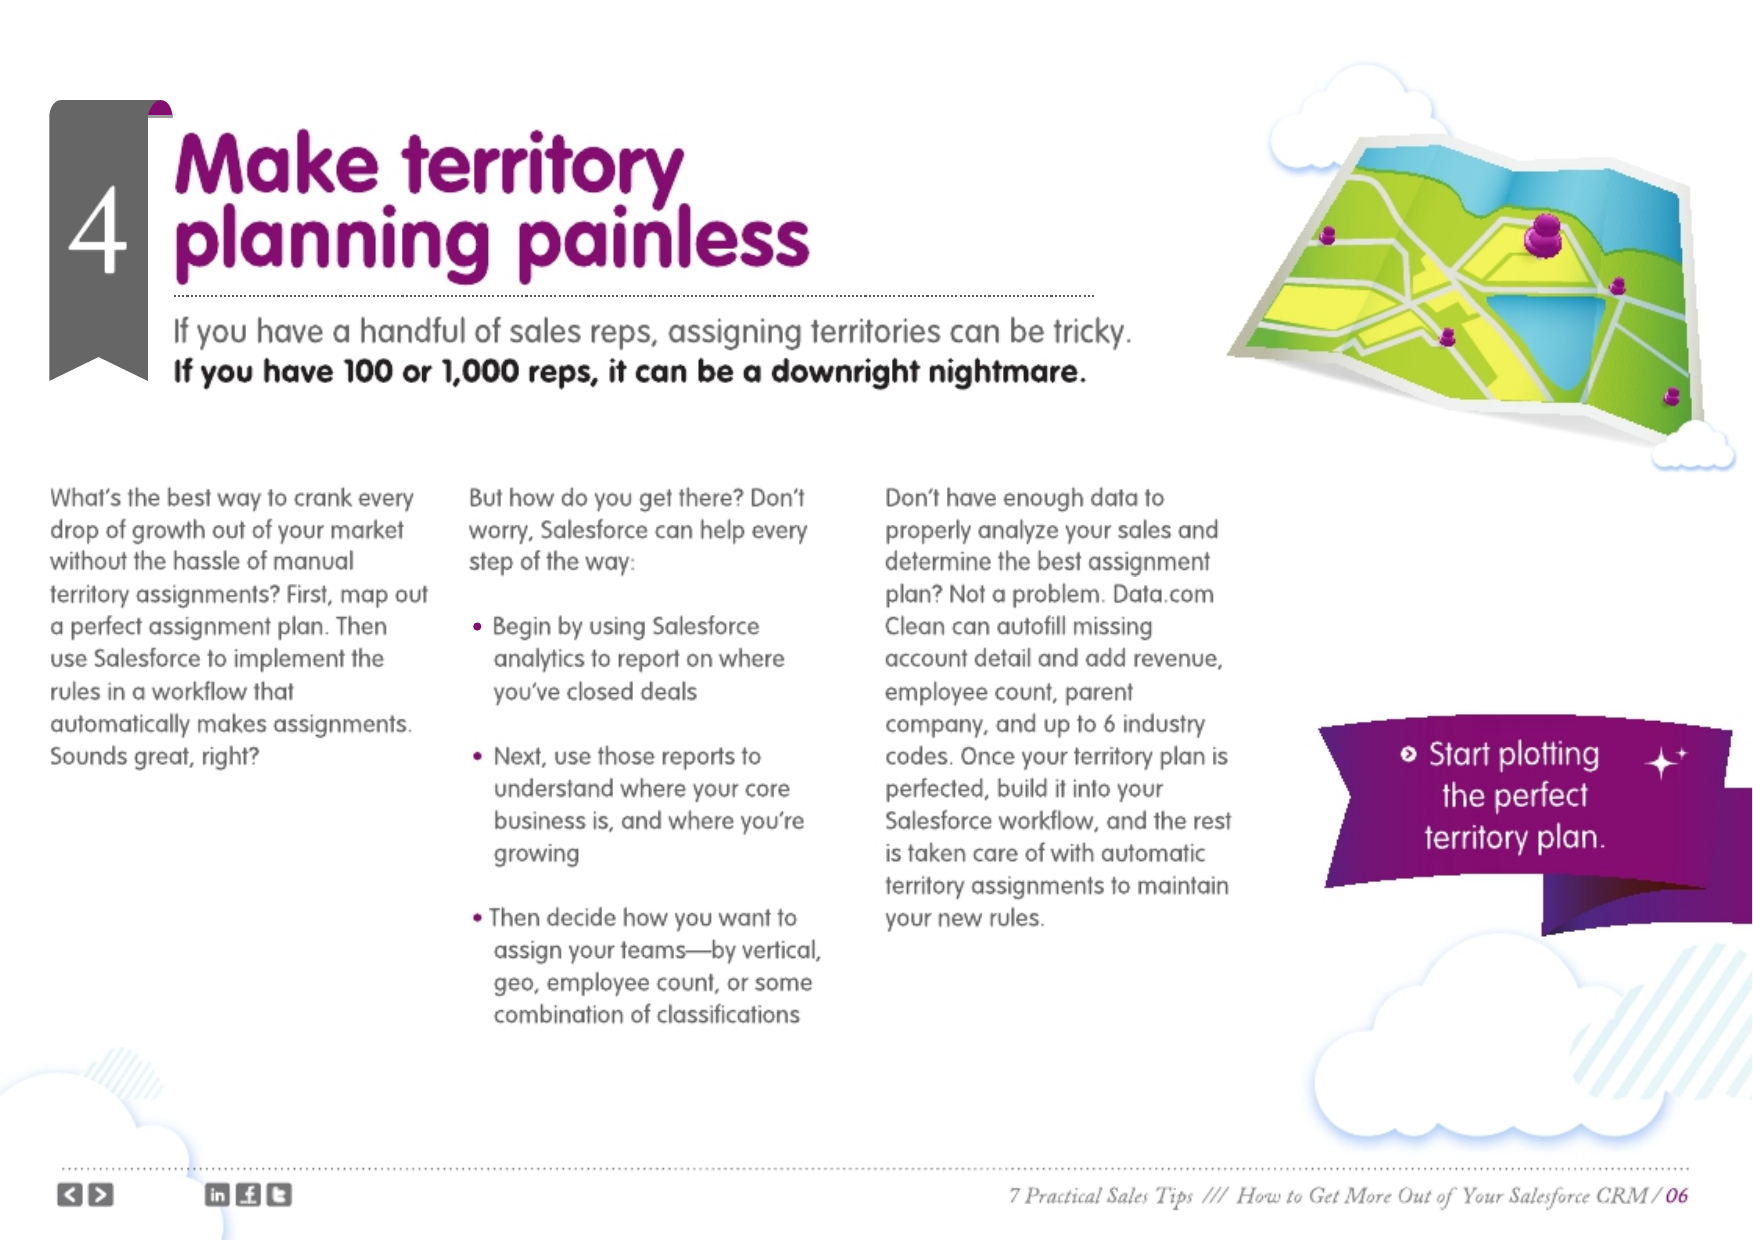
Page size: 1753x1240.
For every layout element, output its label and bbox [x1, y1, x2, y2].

picture [883, 614, 1153, 642]
picture [47, 583, 430, 611]
picture [468, 516, 809, 546]
picture [883, 549, 1213, 578]
picture [49, 485, 415, 513]
picture [49, 678, 297, 703]
picture [0, 710, 1753, 1240]
picture [174, 126, 811, 288]
picture [468, 485, 807, 513]
picture [468, 549, 636, 580]
picture [493, 614, 761, 642]
picture [491, 645, 786, 676]
picture [49, 614, 388, 642]
picture [883, 678, 1136, 707]
picture [885, 580, 1215, 611]
picture [885, 516, 1219, 546]
picture [172, 314, 1132, 392]
text_box [99, 30, 1678, 707]
picture [49, 645, 386, 676]
picture [1224, 56, 1742, 476]
picture [47, 549, 355, 574]
picture [491, 678, 701, 707]
picture [49, 516, 407, 546]
picture [885, 485, 1165, 513]
text_box [47, 97, 99, 383]
picture [66, 182, 130, 276]
picture [883, 645, 1226, 674]
